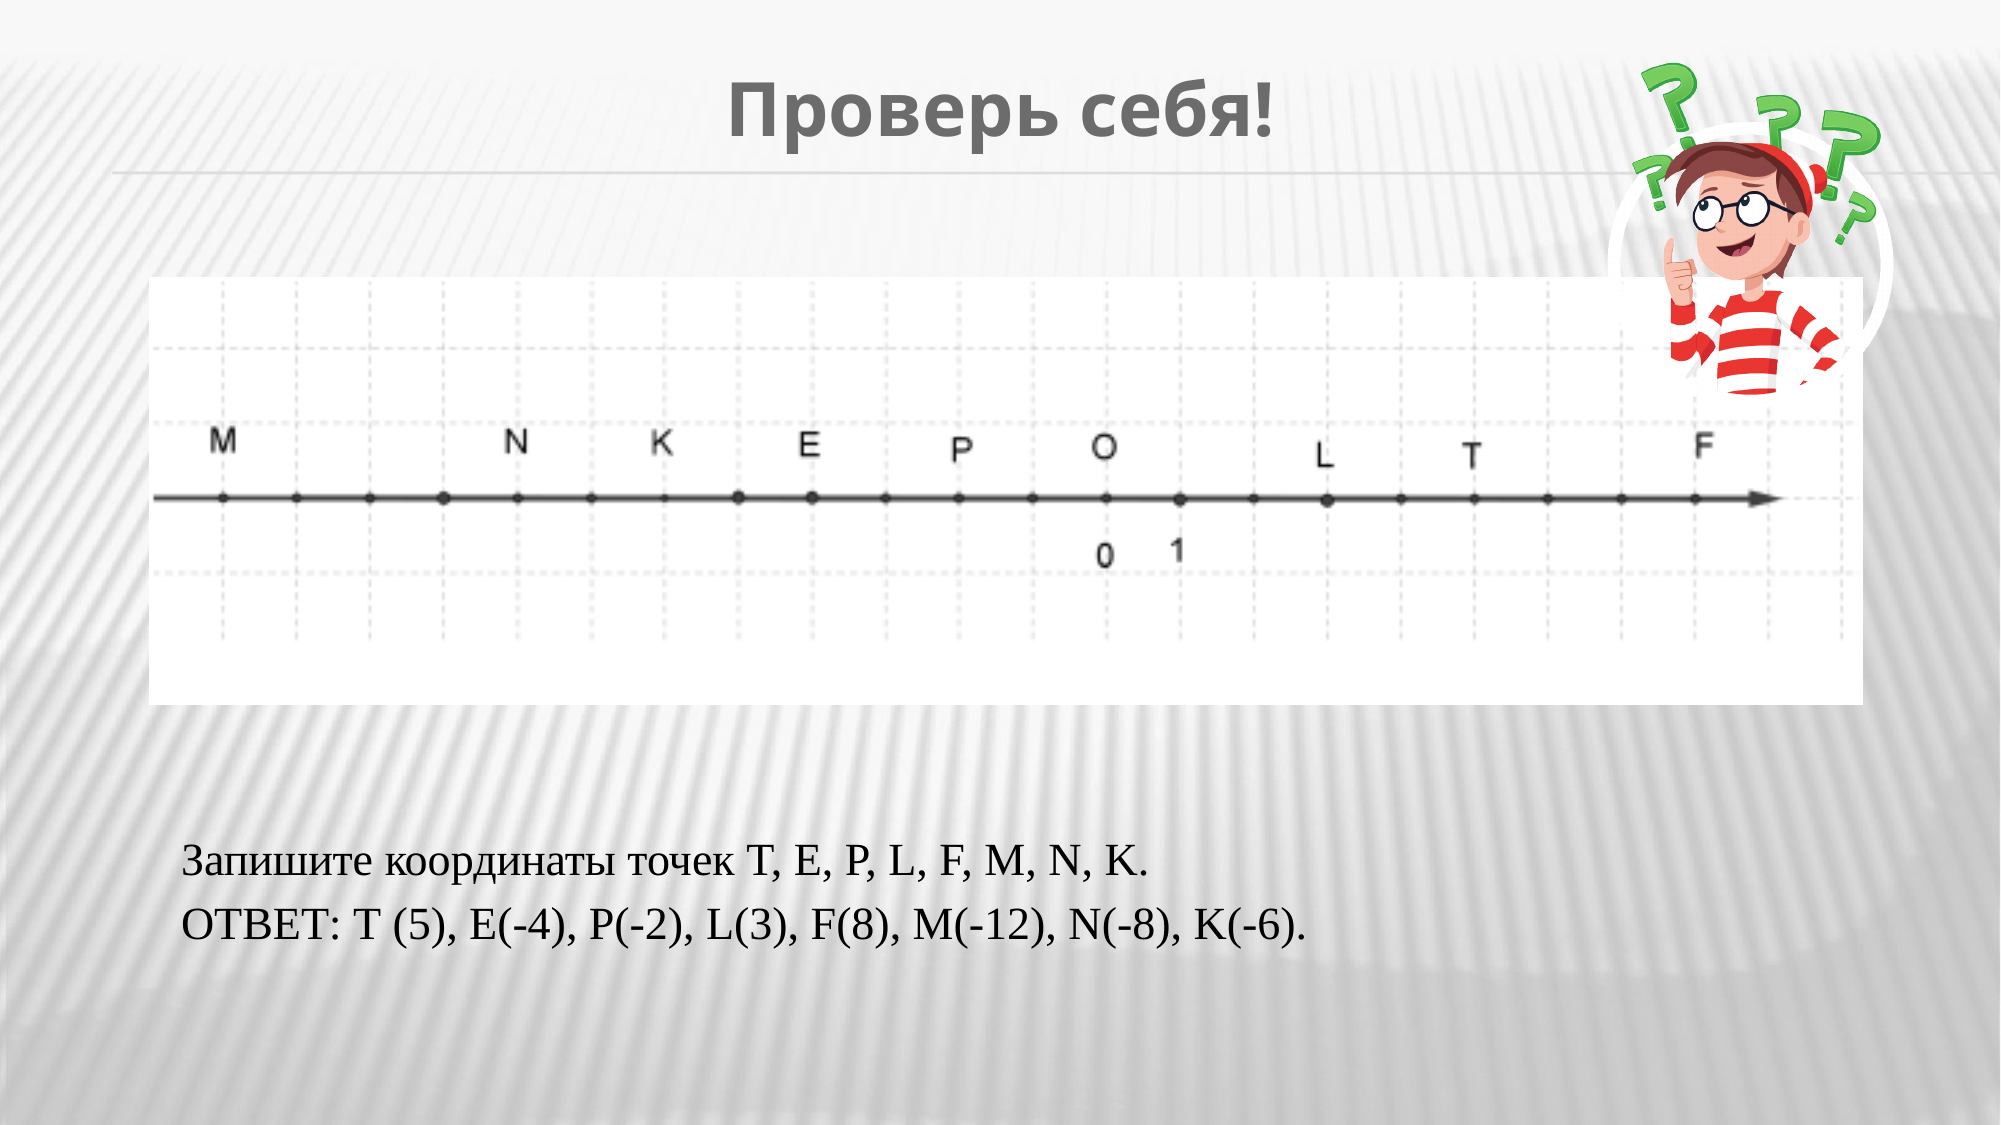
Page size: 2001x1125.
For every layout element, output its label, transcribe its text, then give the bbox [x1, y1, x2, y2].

list Запишите координаты точек T, E, P, L, F, M, N, K. ОТВЕТ: T (5), E(-4), P(-2), L(3), F(8), M(-12), N(-8), K(-6). [166, 821, 1863, 1014]
picture [149, 276, 1863, 705]
title Проверь себя! [50, 38, 1514, 176]
picture [1524, 0, 1983, 458]
